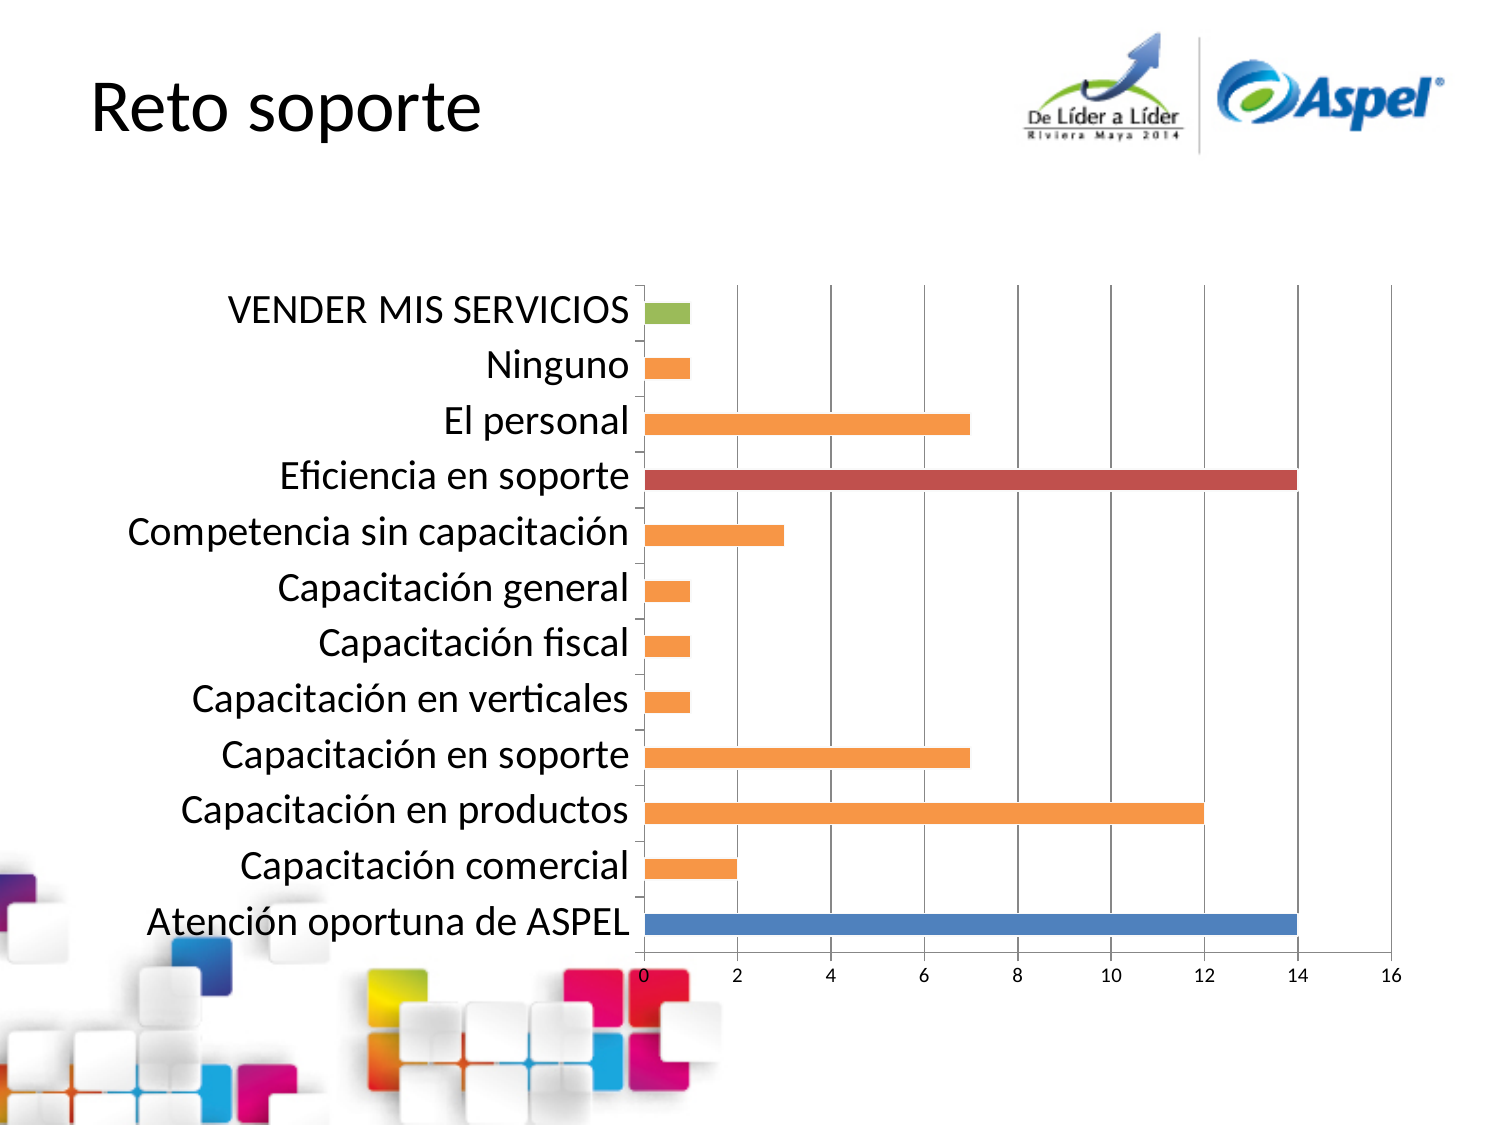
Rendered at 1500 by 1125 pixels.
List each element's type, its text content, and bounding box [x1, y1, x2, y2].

title Reto soporte [75, 7, 1425, 195]
chart [74, 262, 1426, 1006]
picture [0, 0, 1500, 1125]
